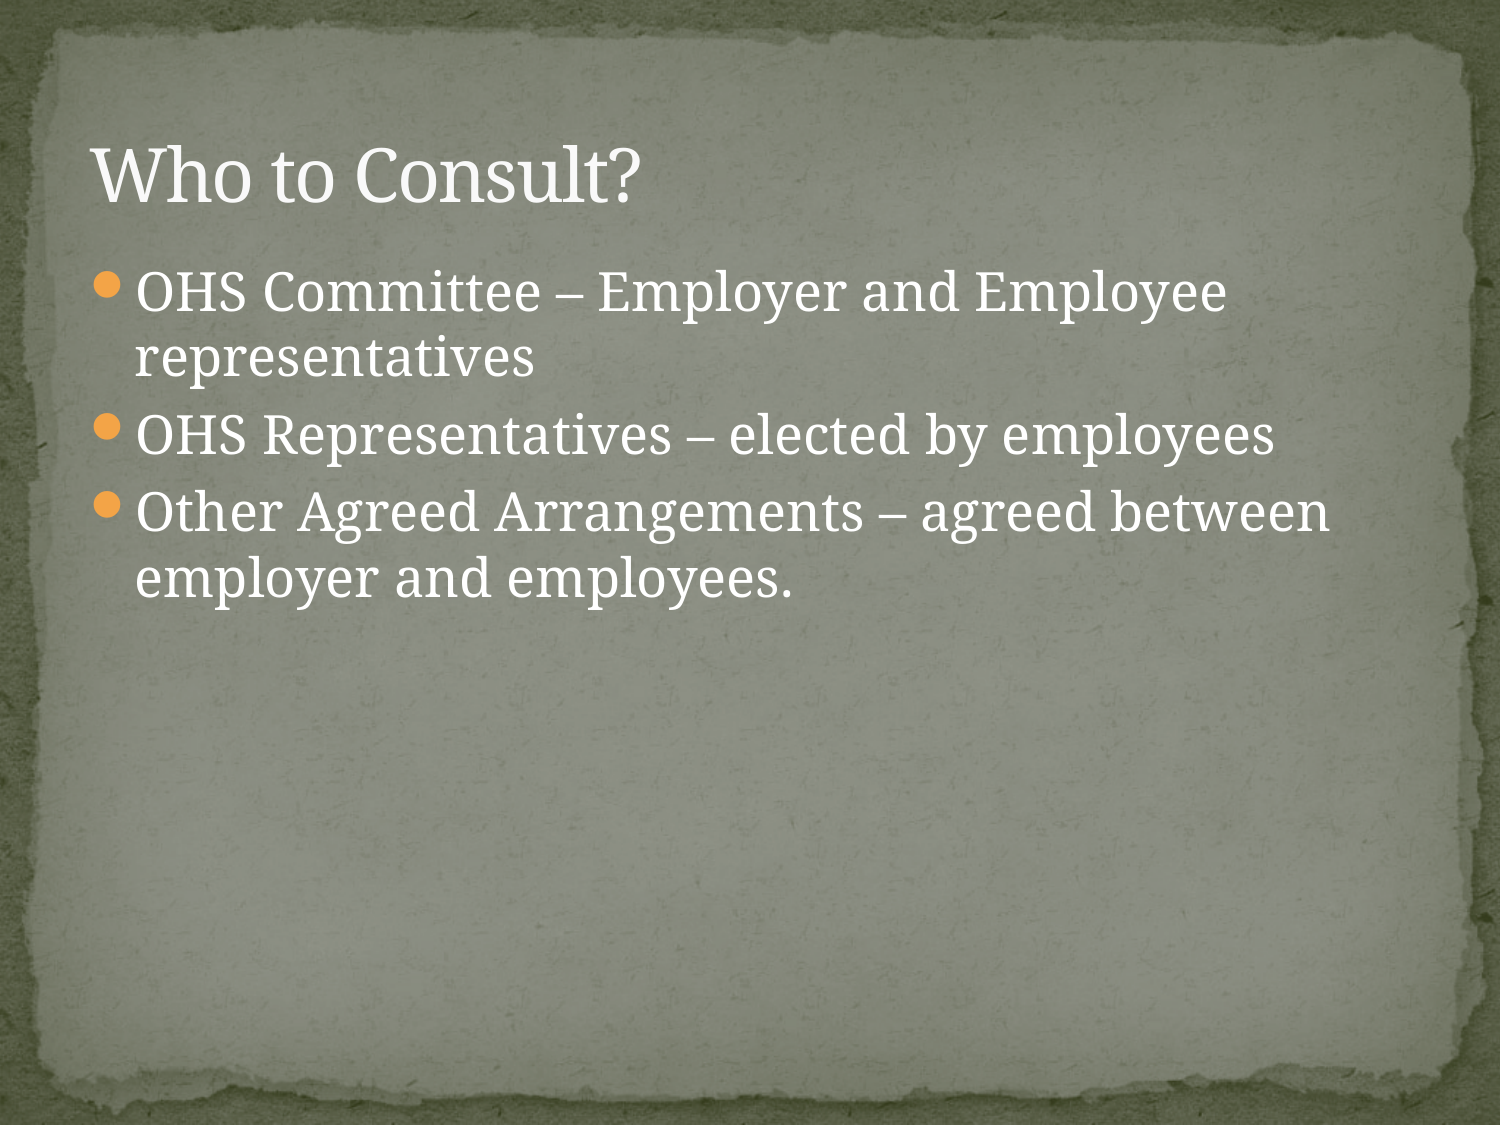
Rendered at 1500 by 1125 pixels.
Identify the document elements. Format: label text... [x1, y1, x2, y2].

title Who to Consult? [74, 24, 1425, 225]
list OHS Committee – Employer and Employee representatives OHS Representatives – elected by employees Other Agreed Arrangements – agreed between employer and employees. [75, 249, 1425, 1000]
